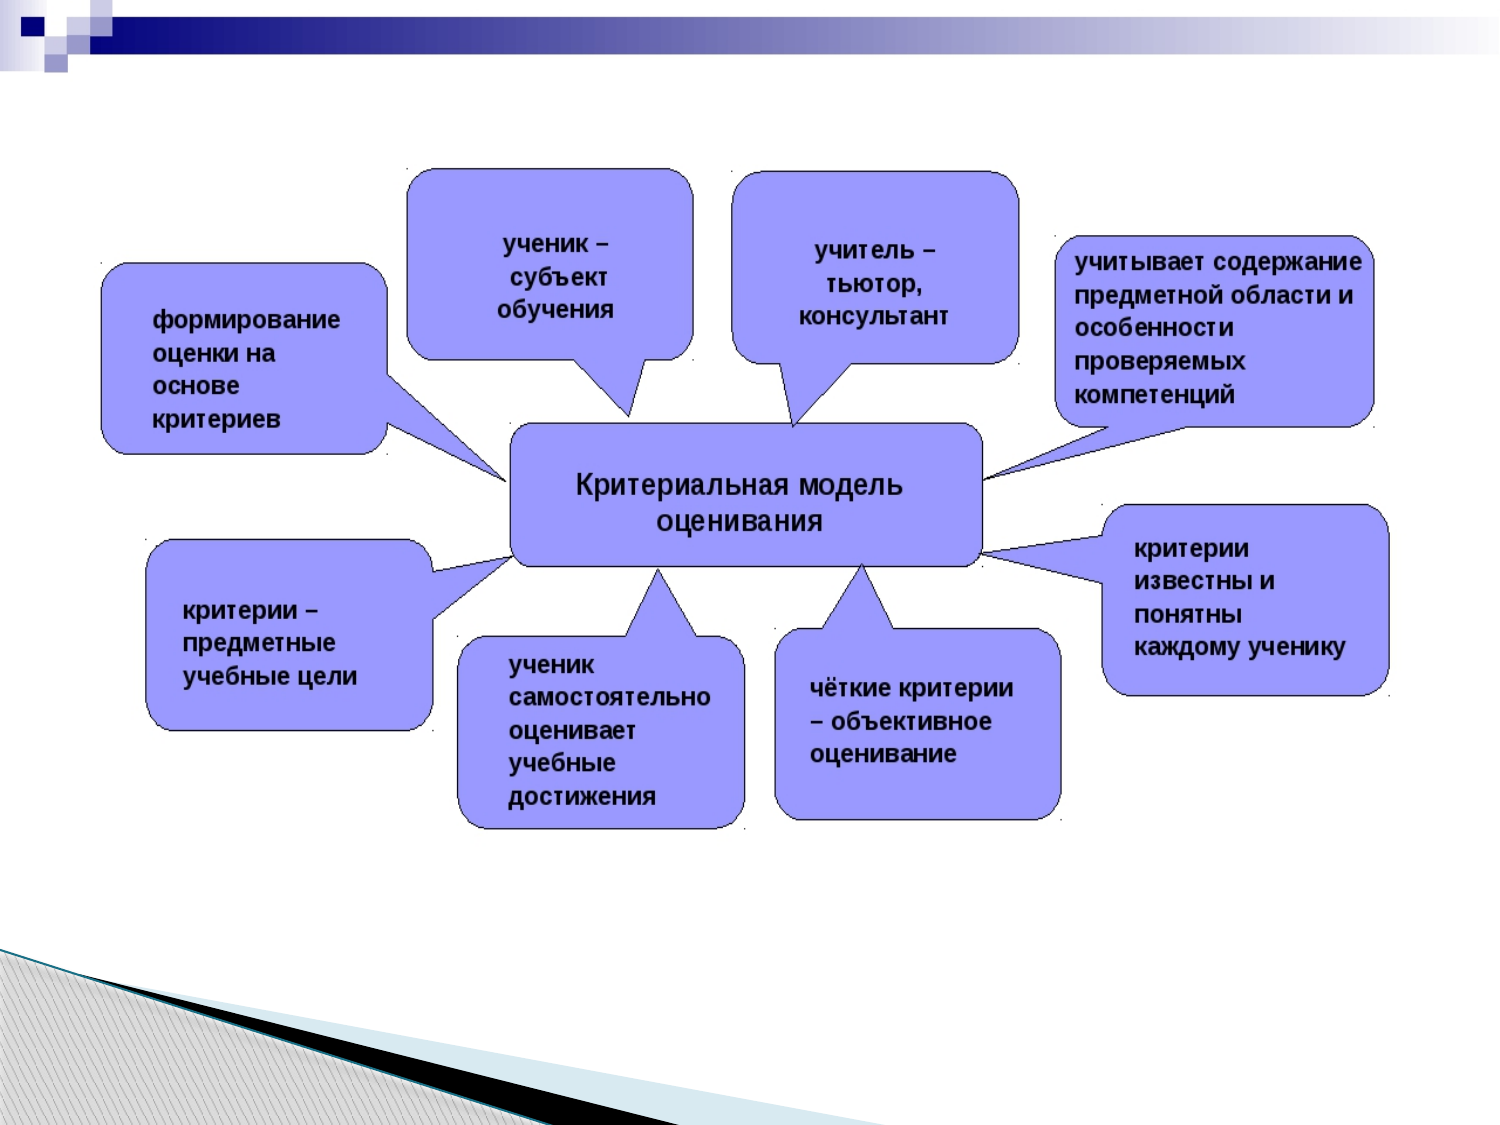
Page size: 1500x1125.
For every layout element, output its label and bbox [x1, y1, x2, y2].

picture [0, 0, 1500, 929]
